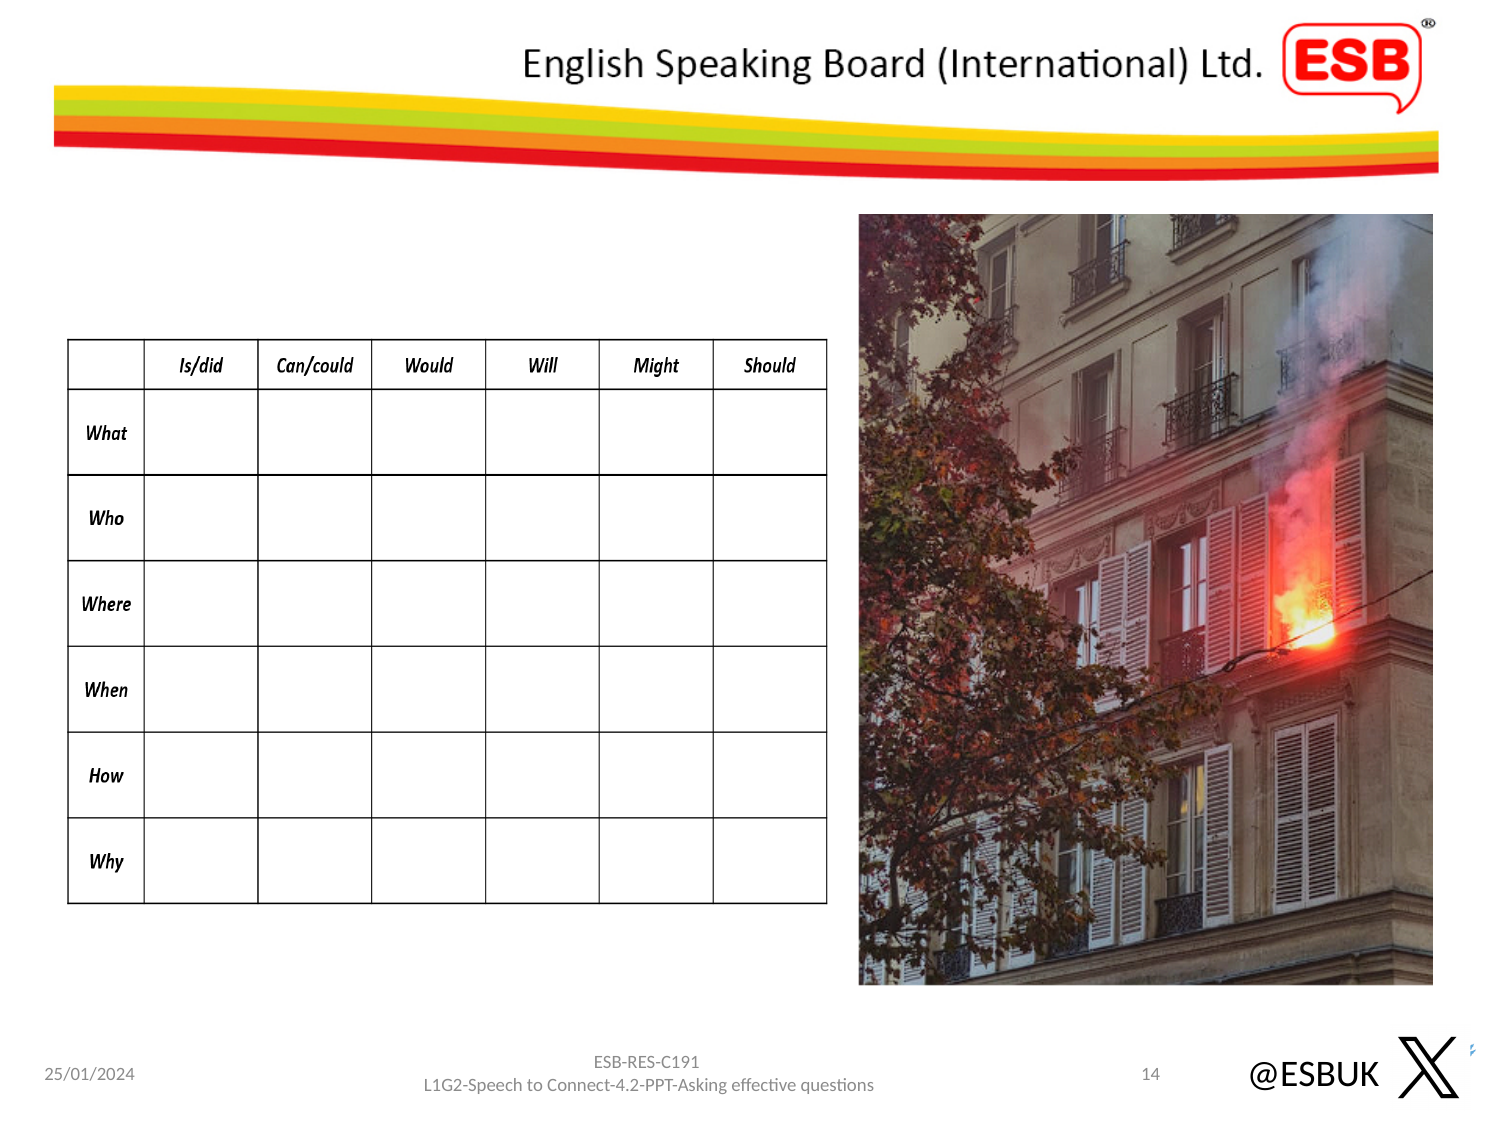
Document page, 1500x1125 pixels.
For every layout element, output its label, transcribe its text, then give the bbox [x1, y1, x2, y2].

picture [0, 0, 1500, 189]
picture [66, 338, 828, 906]
picture [1390, 1024, 1476, 1111]
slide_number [29, 1042, 367, 1103]
picture [856, 214, 1433, 987]
slide_number 14 [930, 1042, 1176, 1103]
footer ESB-RES-C191 L1G2-Speech to Connect-4.2-PPT-Asking effective questions [395, 1042, 902, 1103]
